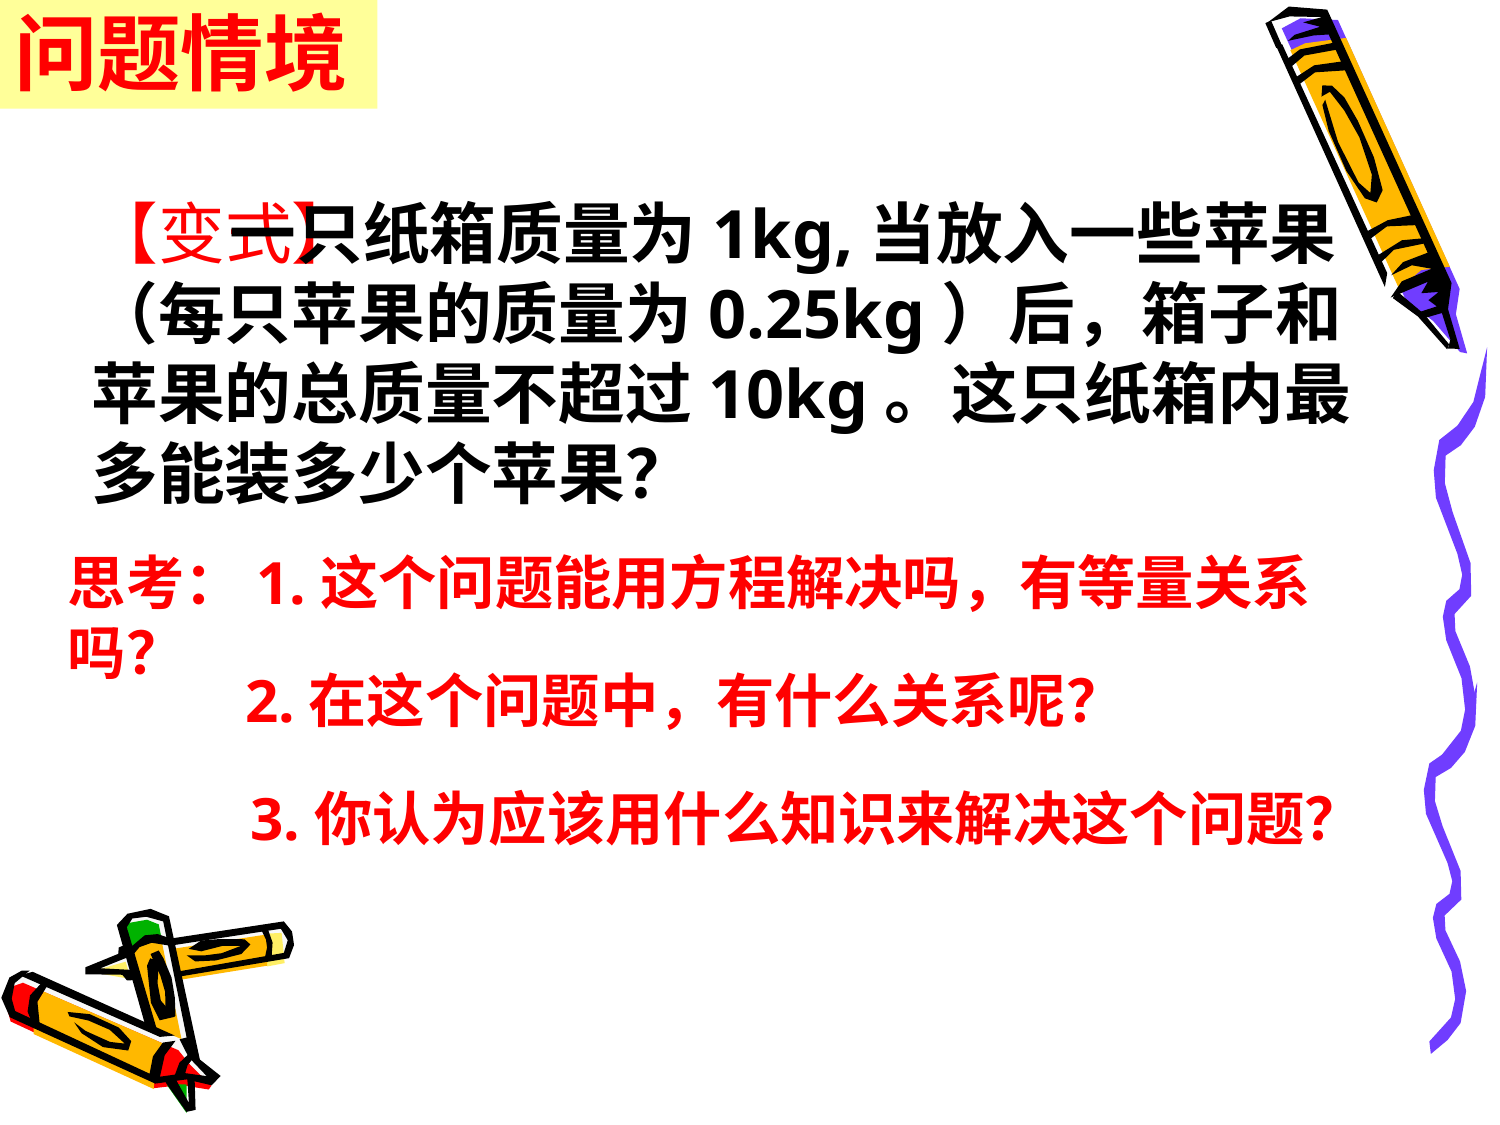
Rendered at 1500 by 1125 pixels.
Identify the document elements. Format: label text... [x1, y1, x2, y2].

text_box 思考：1.这个问题能用方程解决吗，有等量关系吗？ [53, 538, 1381, 694]
text_box 2.在这个问题中，有什么关系呢？ [230, 657, 1388, 742]
text_box 3.你认为应该用什么知识来解决这个问题？ [235, 775, 1394, 860]
text_box 问题情境 [0, 0, 378, 109]
text_box 一只纸箱质量为1kg,当放入一些苹果（每只苹果的质量为0.25kg）后，箱子和苹果的总质量不超过10kg。这只纸箱内最多能装多少个苹果？ [76, 184, 1370, 519]
